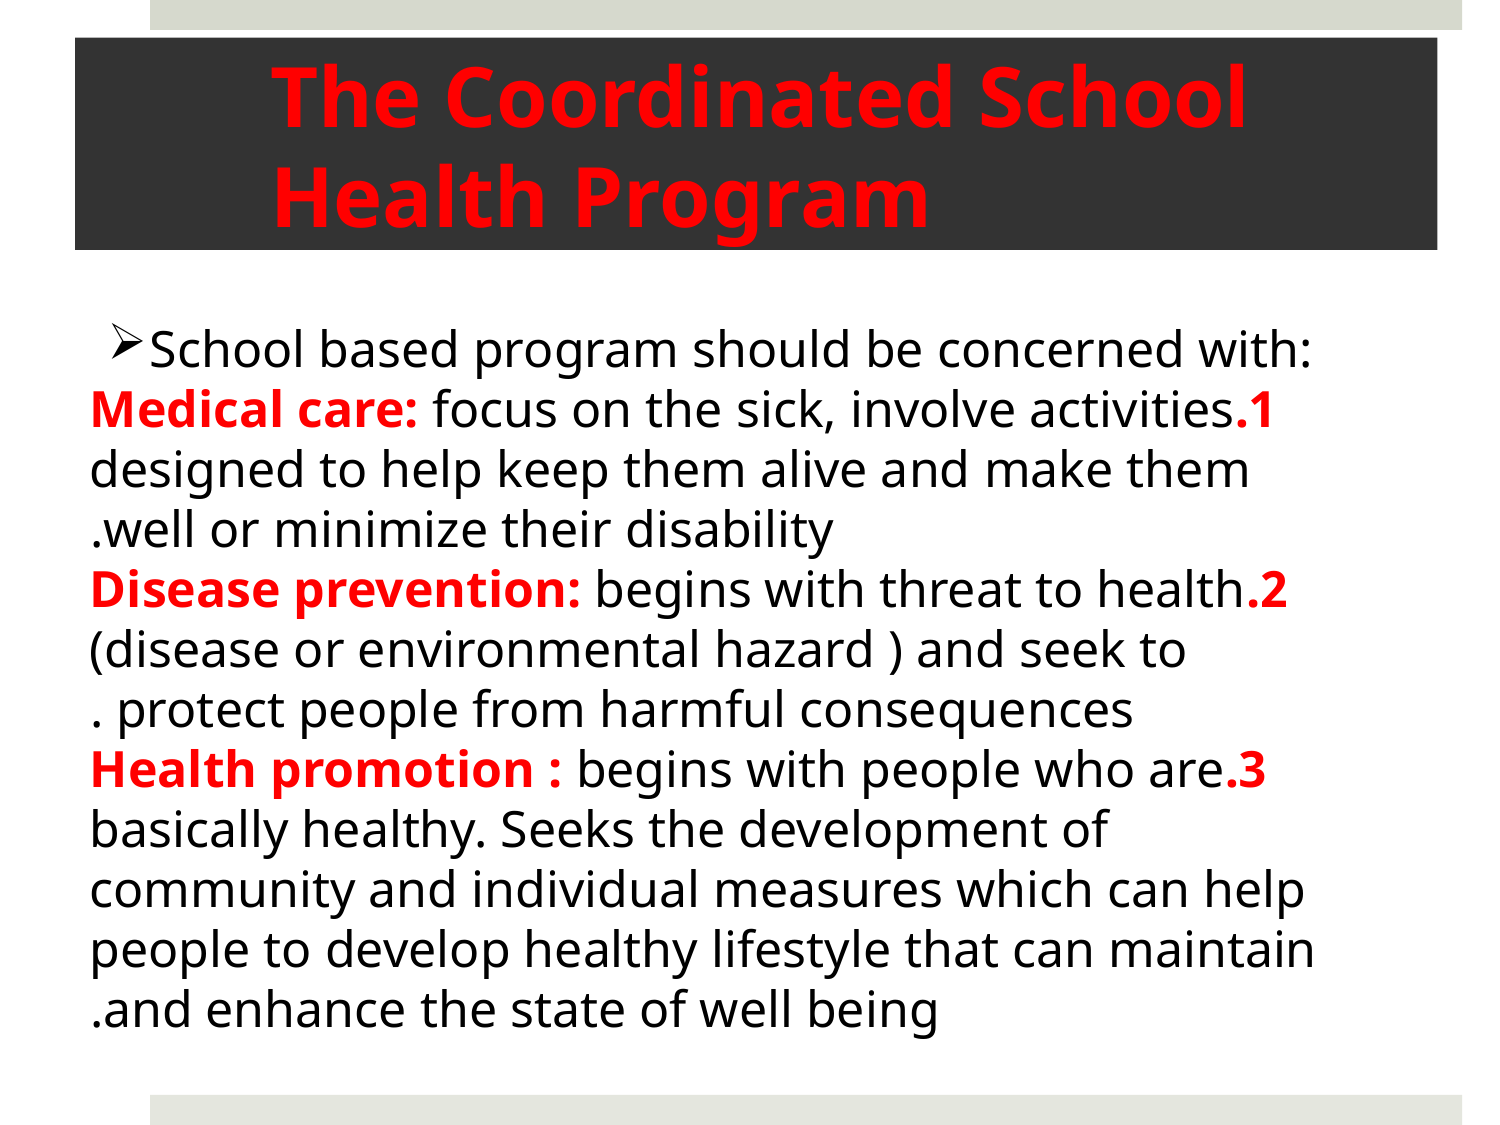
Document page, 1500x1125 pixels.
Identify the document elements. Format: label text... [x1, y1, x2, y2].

title The Coordinated School Health Program [75, 37, 1438, 250]
text_box School based program should be concerned with: 1.Medical care: focus on the sick, involve activities designed to help keep them alive and make them well or minimize their disability. 2.Disease prevention: begins with threat to health (disease or environmental hazard ) and seek to protect people from harmful consequences . 3.Health promotion : begins with people who are basically healthy. Seeks the development of community and individual measures which can help people to develop healthy lifestyle that can maintain and enhance the state of well being. [74, 249, 1413, 1045]
